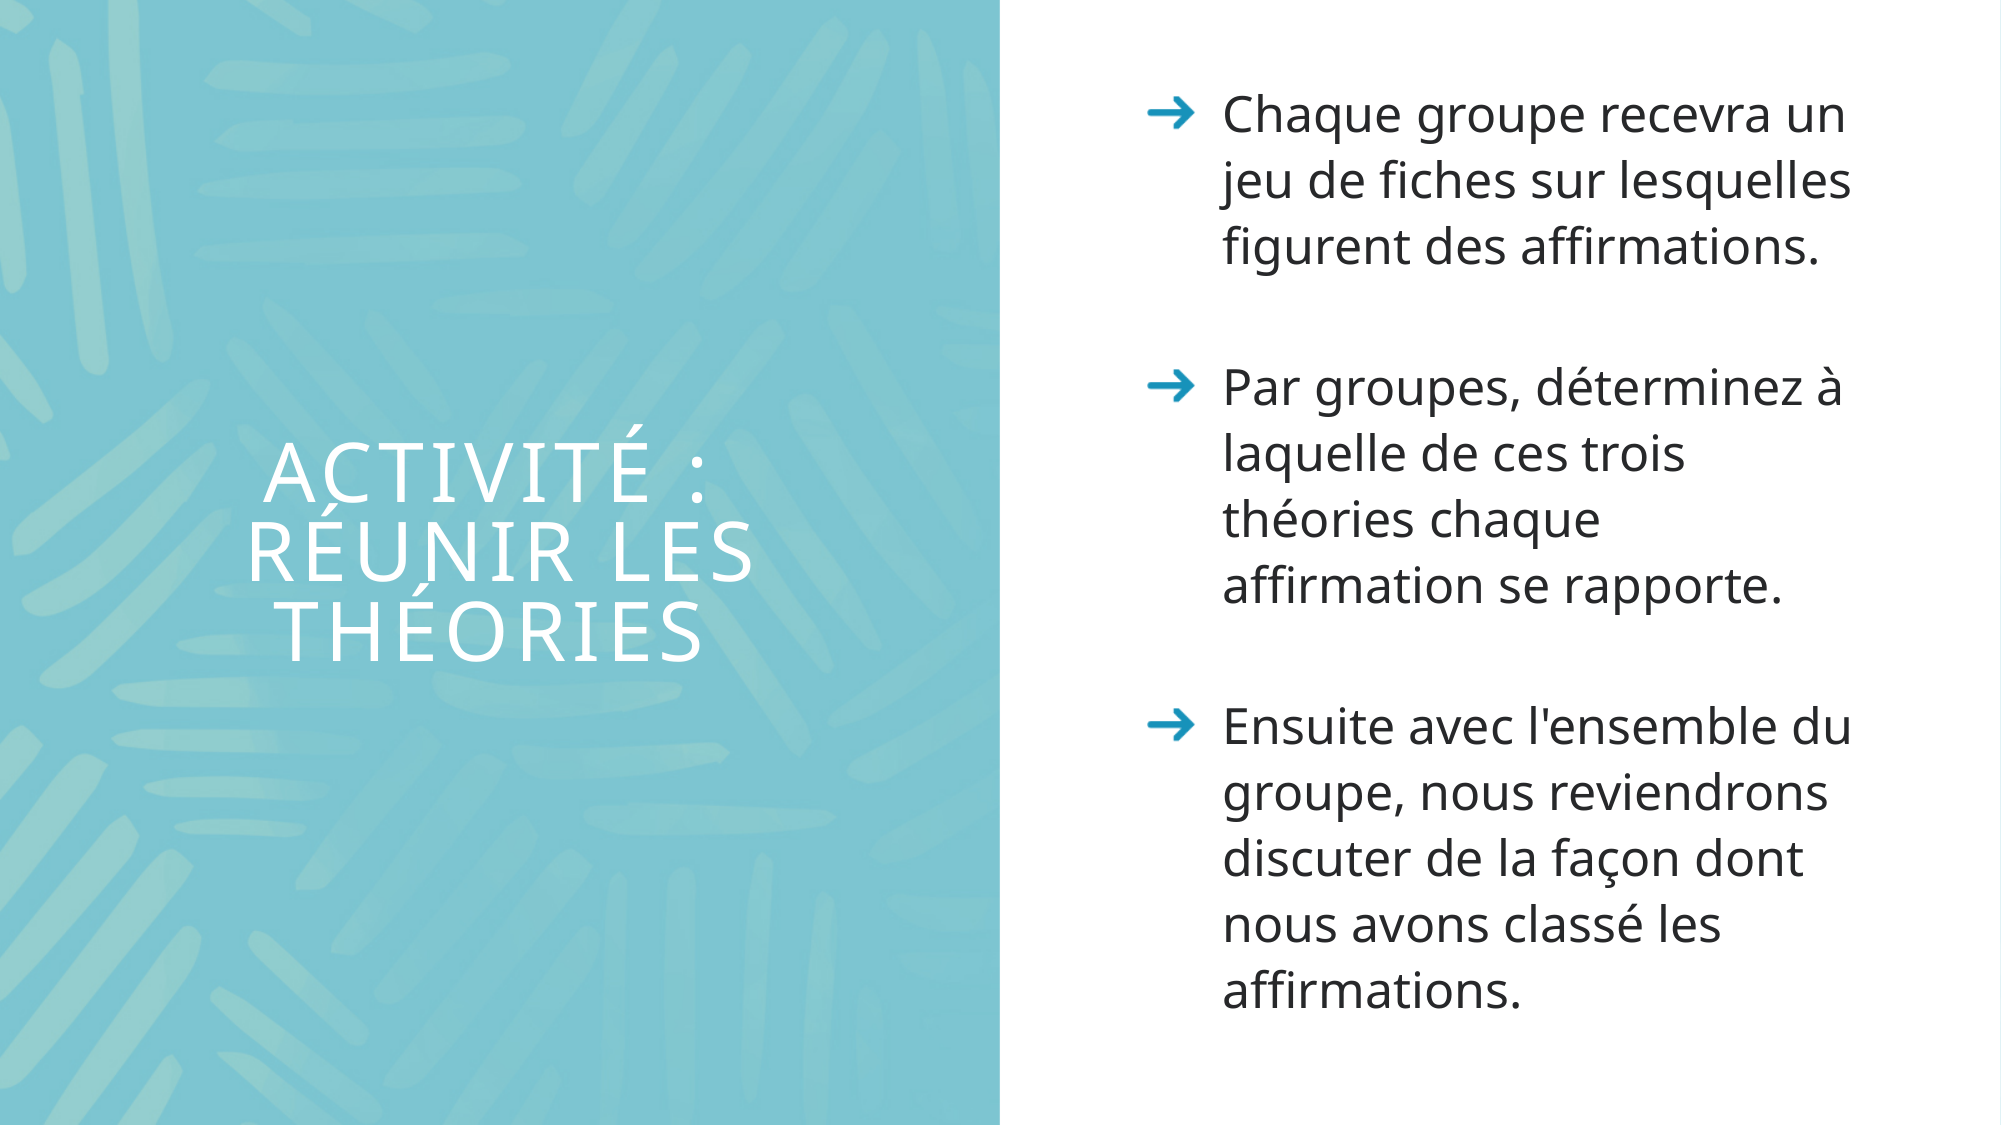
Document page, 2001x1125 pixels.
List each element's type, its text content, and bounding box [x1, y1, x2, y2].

list Chaque groupe recevra un jeu de fiches sur lesquelles figurent des affirmations. Par groupes, déterminez à laquelle de ces trois théories chaque affirmation se rapporte. Ensuite avec l'ensemble du groupe, nous reviendrons discuter de la façon dont nous avons classé les affirmations. [1140, 203, 1876, 1033]
picture [0, 0, 2001, 1125]
title Activité : Réunir les théories [111, 431, 895, 685]
